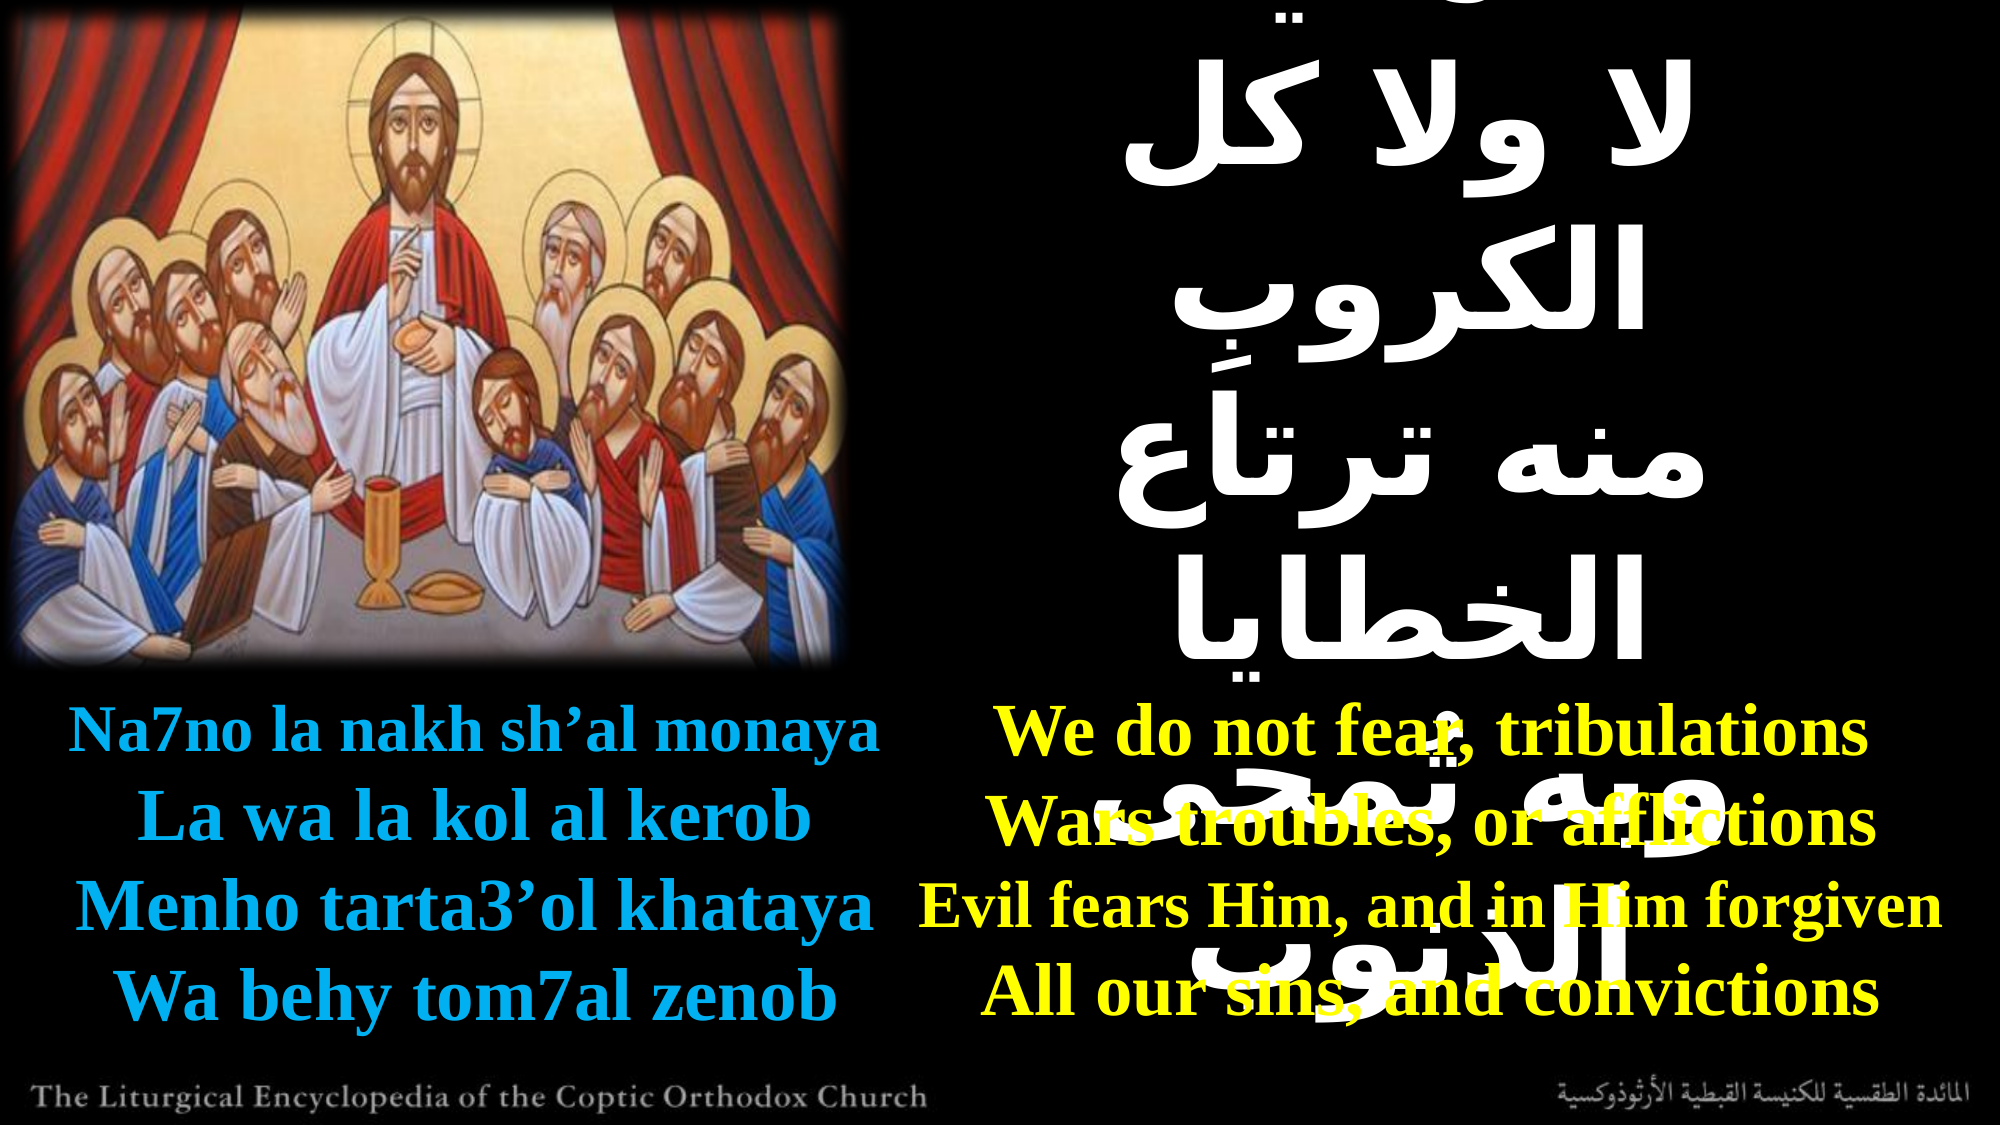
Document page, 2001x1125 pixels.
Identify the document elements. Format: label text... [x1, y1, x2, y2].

text_box Na7no la nakh sh’al monaya La wa la kol al kerob Menho tarta3’ol khataya Wa behy tom7al zenob [17, 677, 934, 1039]
text_box نحن لا نخشى المنايا لا ولا كل الكروبِ منه ترتاع الخطايا وبه تُمحى الذنوب [874, 0, 1948, 677]
picture [0, 0, 2000, 1125]
text_box We do not fear, tribulations Wars troubles, or afflictions Evil fears Him, and in Him forgiven All our sins, and convictions [894, 673, 1968, 1076]
